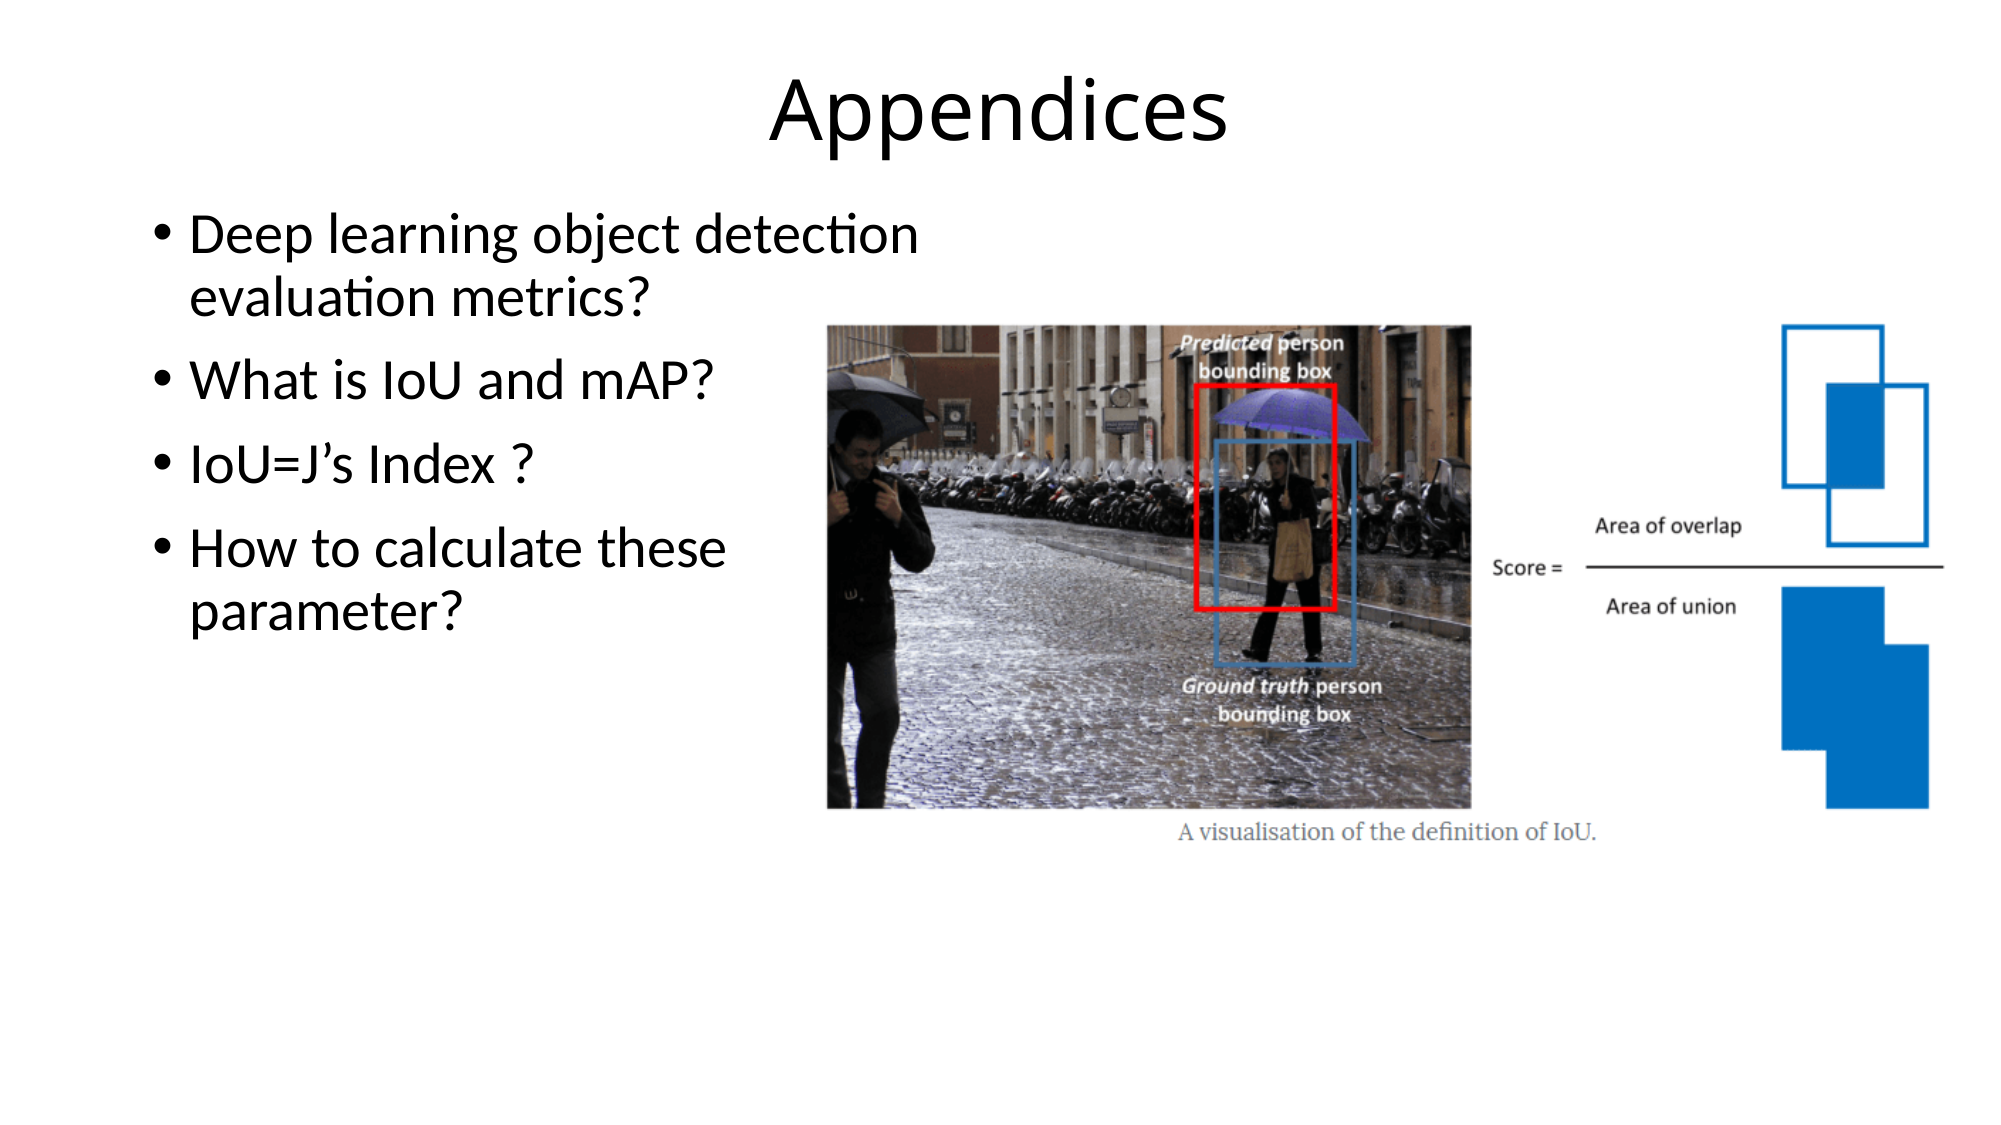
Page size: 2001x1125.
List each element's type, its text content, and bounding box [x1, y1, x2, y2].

title Appendices [137, 59, 1863, 167]
picture [809, 283, 1976, 873]
list Deep learning object detection evaluation metrics? What is IoU and mAP? IoU=J’s Index ? How to calculate these parameter? [137, 195, 1000, 1014]
